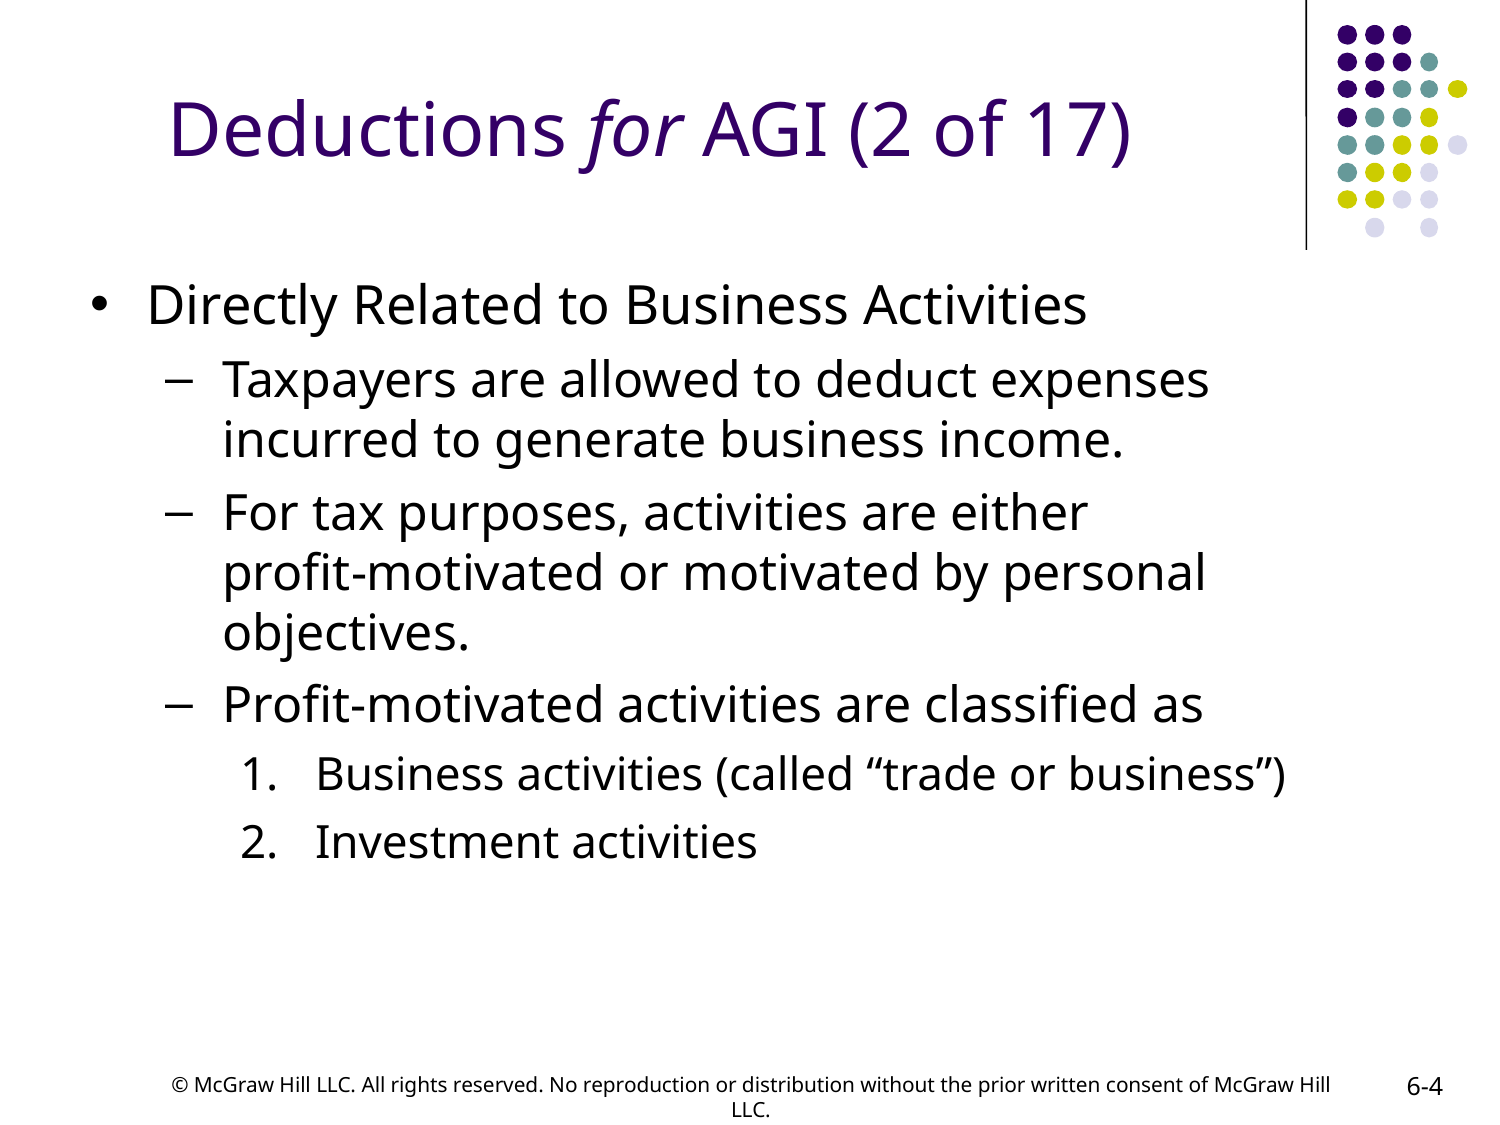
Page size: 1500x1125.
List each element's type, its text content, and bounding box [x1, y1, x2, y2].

list Directly Related to Business Activities Taxpayers are allowed to deduct expenses incurred to generate business income. For tax purposes, activities are either profit-motivated or motivated by personal objectives. Profit-motivated activities are classified as Business activities (called “trade or business”) Investment activities [75, 262, 1425, 1050]
title Deductions for AGI (2 of 17) [25, 24, 1275, 228]
